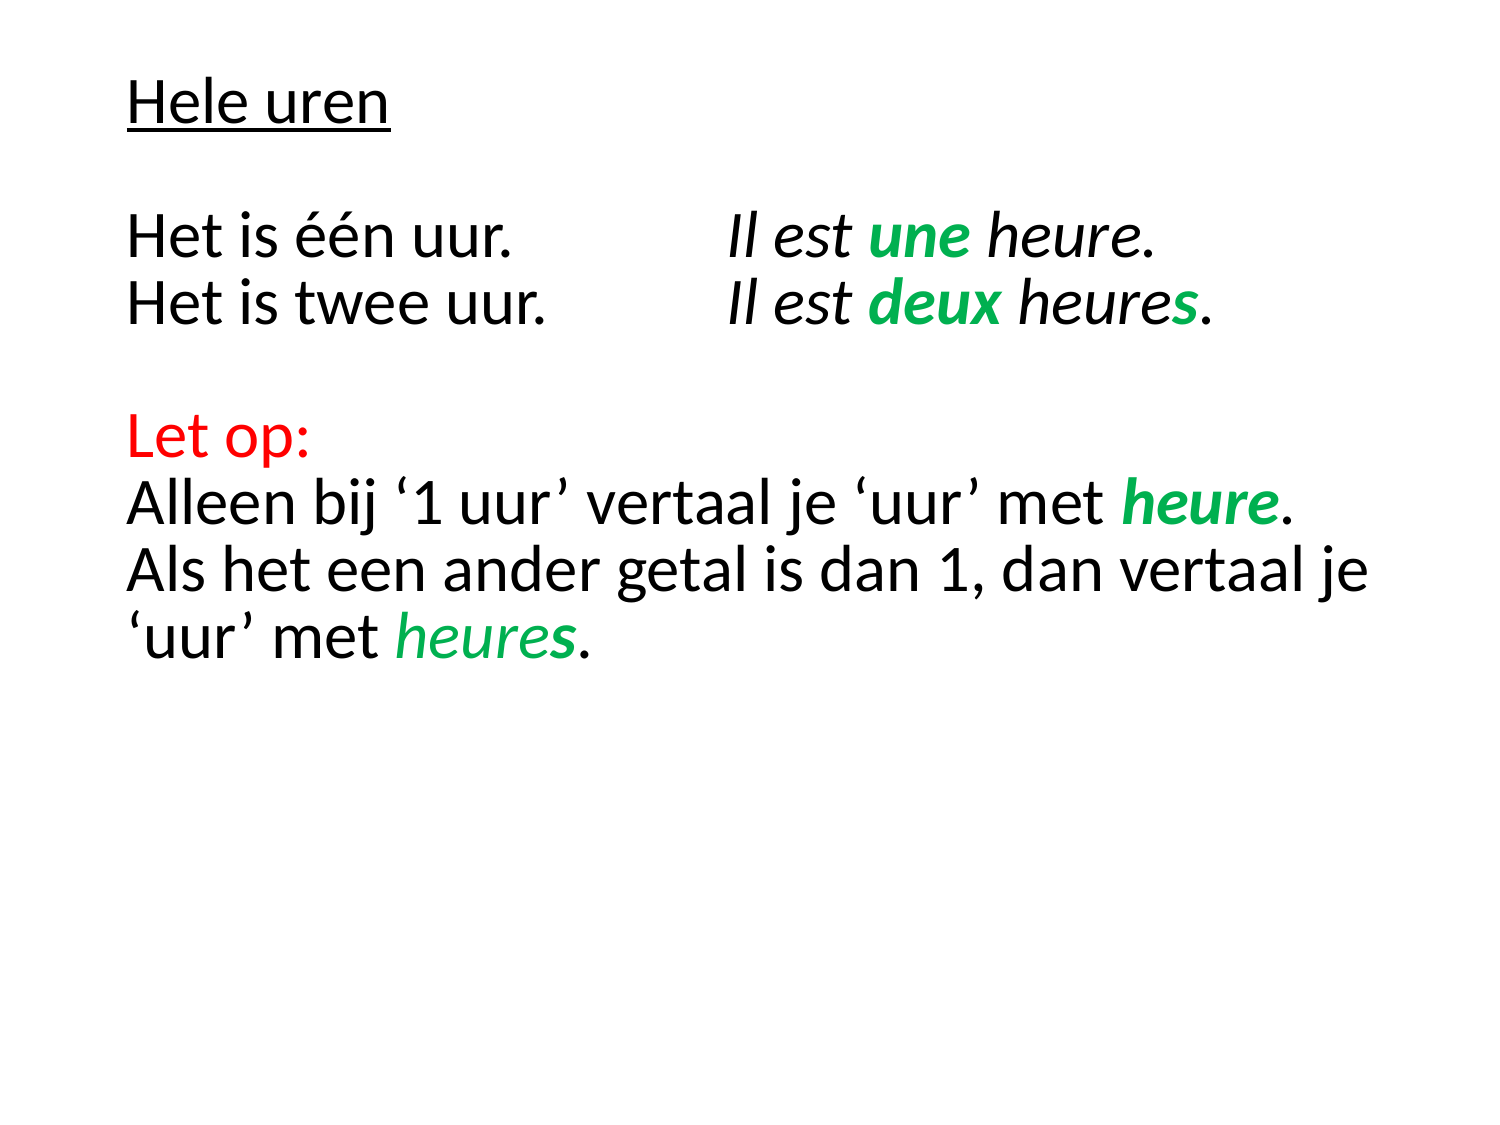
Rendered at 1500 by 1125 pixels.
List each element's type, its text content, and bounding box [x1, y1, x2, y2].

text_box Hele uren Het is één uur. Il est une heure. Het is twee uur. Il est deux heures. Let op: Alleen bij ‘1 uur’ vertaal je ‘uur’ met heure. Als het een ander getal is dan 1, dan vertaal je ‘uur’ met heures. [112, 66, 1388, 1024]
